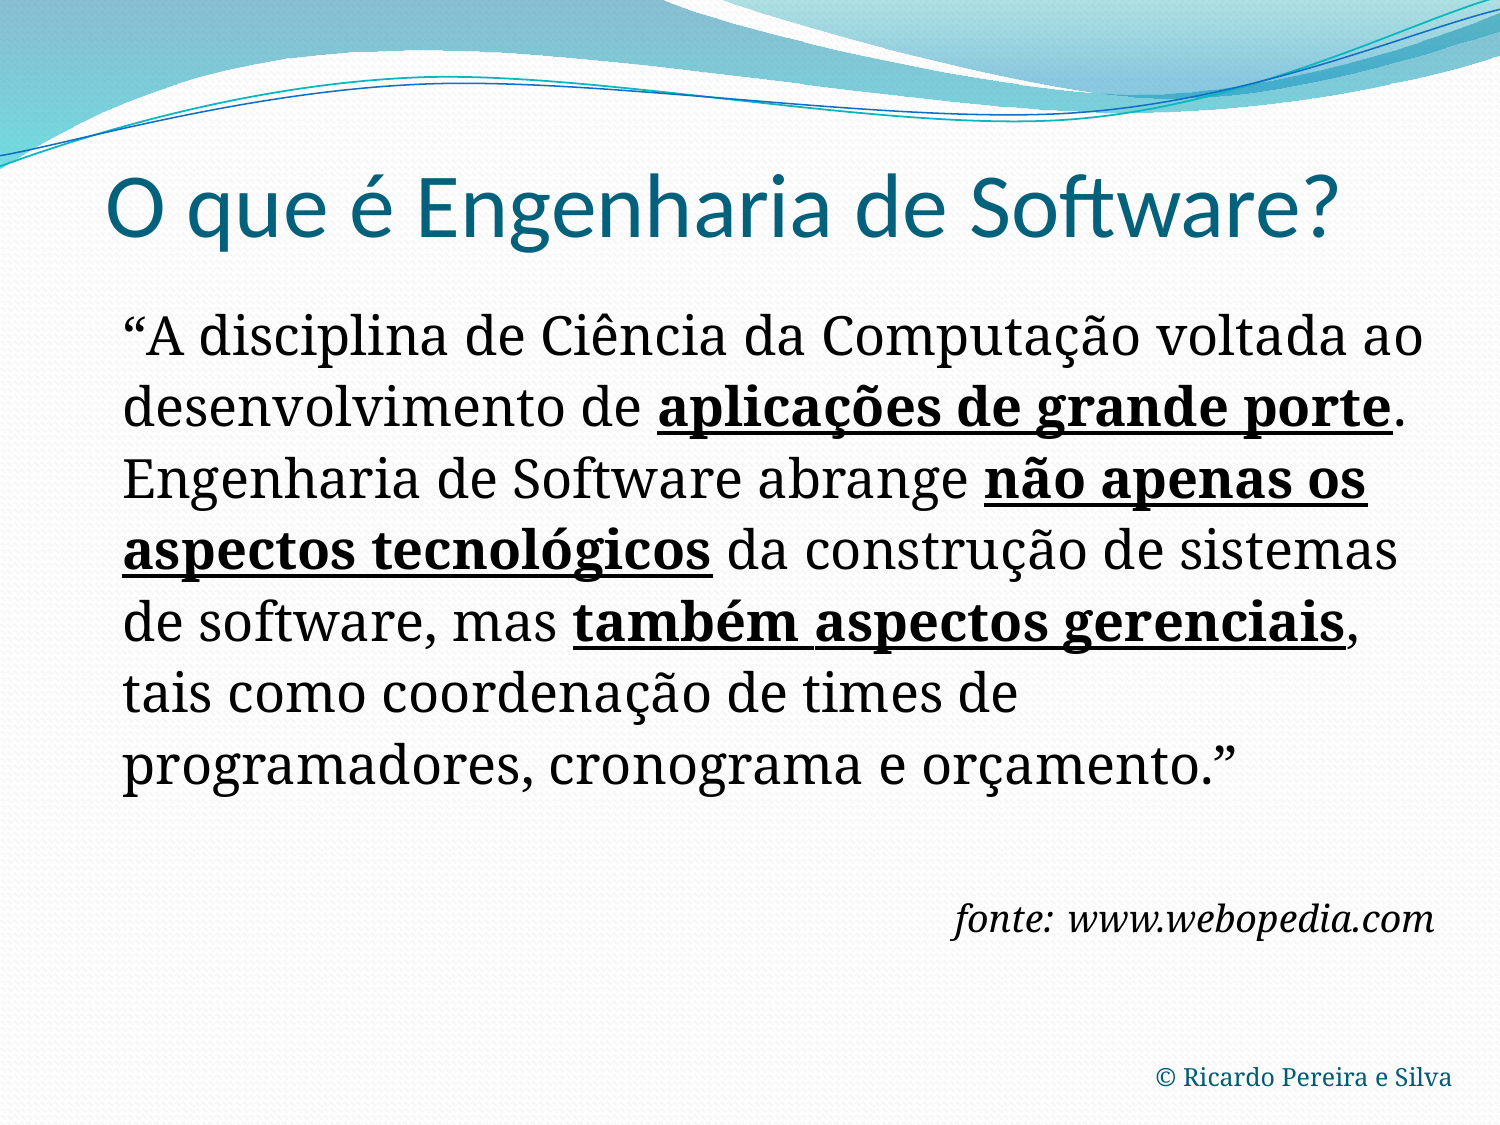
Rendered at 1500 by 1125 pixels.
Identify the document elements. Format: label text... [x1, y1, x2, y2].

title O que é Engenharia de Software? [105, 35, 1381, 256]
list “A disciplina de Ciência da Computação voltada ao desenvolvimento de aplicações de grande porte. Engenharia de Software abrange não apenas os aspectos tecnológicos da construção de sistemas de software, mas também aspectos gerenciais, tais como coordenação de times de programadores, cronograma e orçamento.” fonte: www.webopedia.com [62, 287, 1450, 1088]
footer © Ricardo Pereira e Silva [902, 1031, 1454, 1092]
